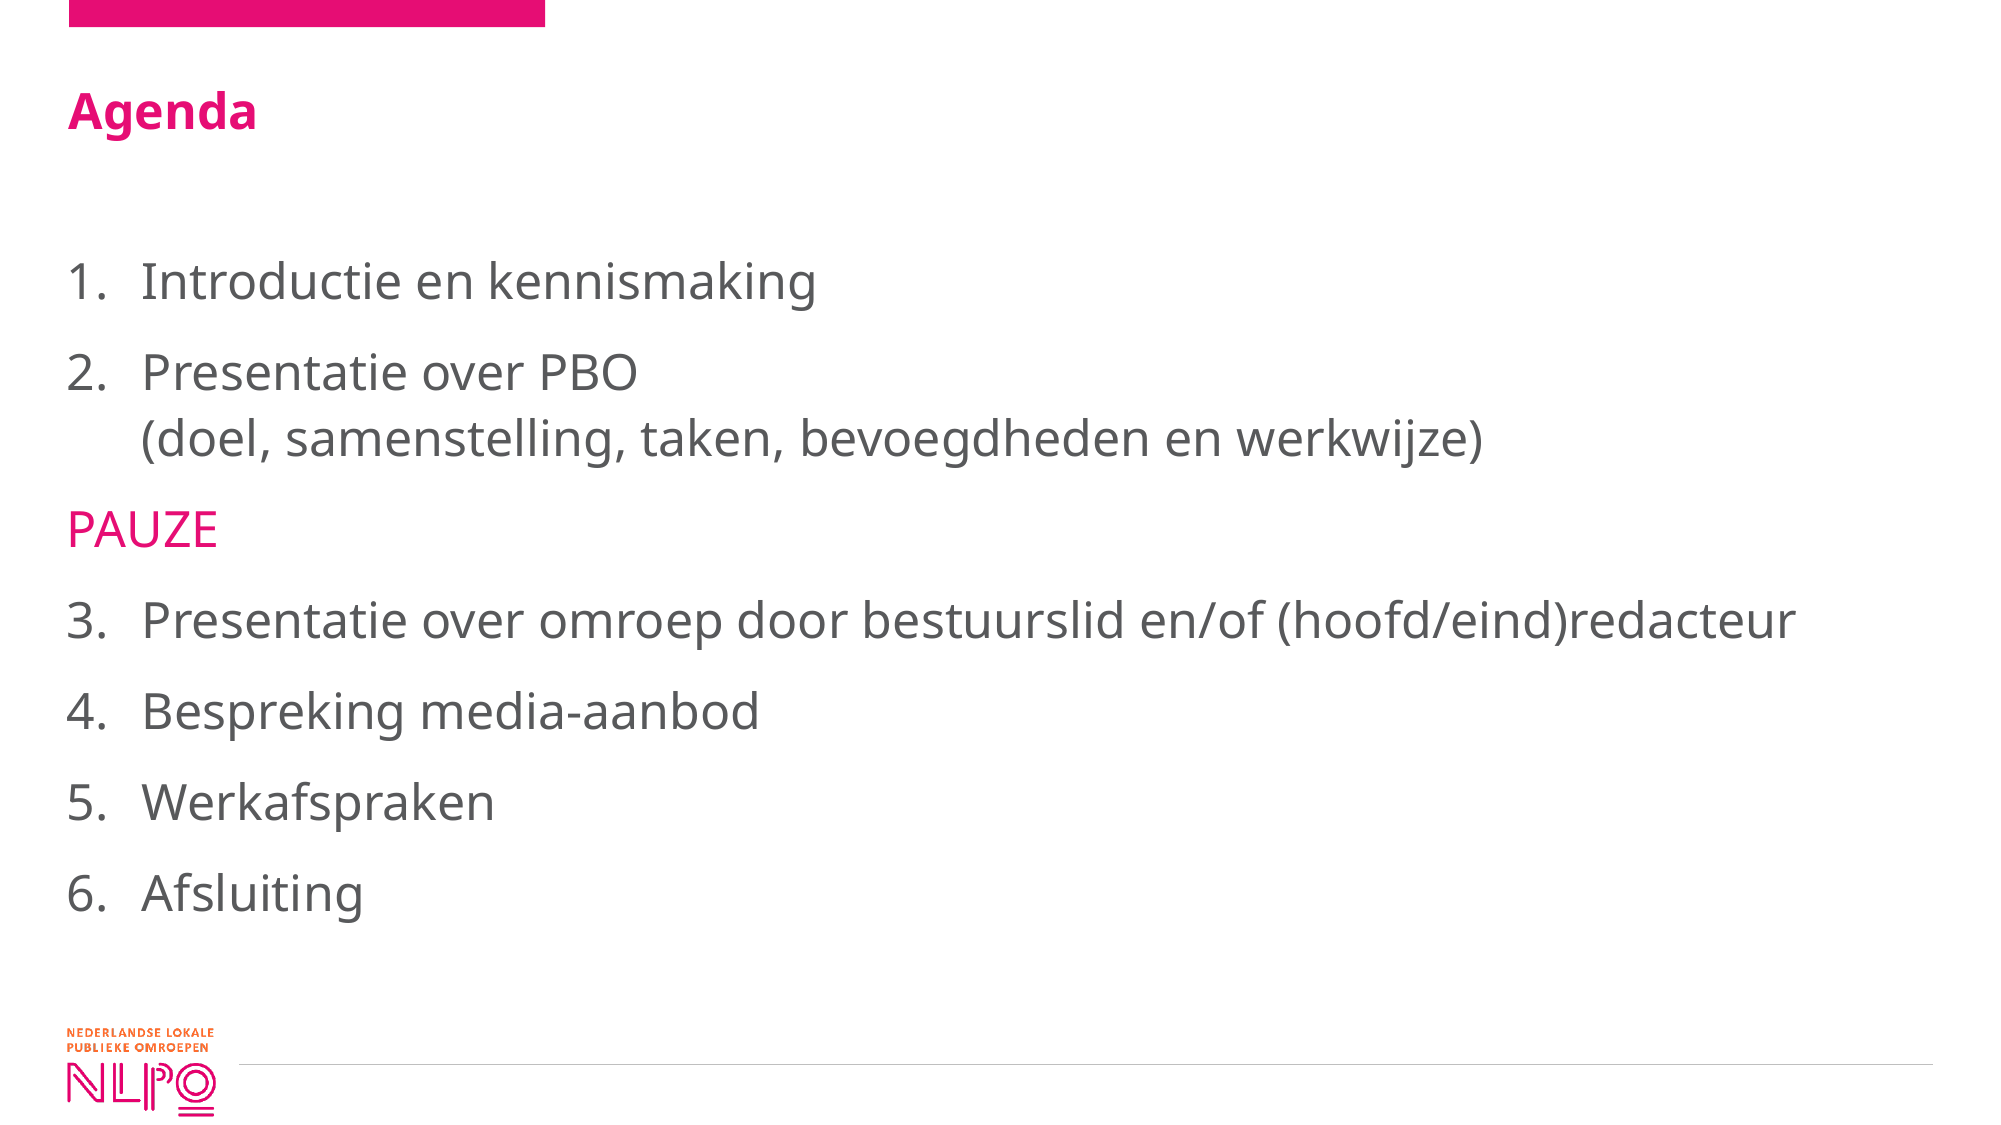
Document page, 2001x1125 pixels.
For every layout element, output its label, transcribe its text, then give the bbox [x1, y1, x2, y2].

list Introductie en kennismaking Presentatie over PBO (doel, samenstelling, taken, bevoegdheden en werkwijze) PAUZE Presentatie over omroep door bestuurslid en/of (hoofd/eind)redacteur Bespreking media-aanbod Werkafspraken Afsluiting [66, 242, 1934, 1018]
picture [67, 1028, 216, 1118]
title Agenda [68, 59, 1934, 141]
